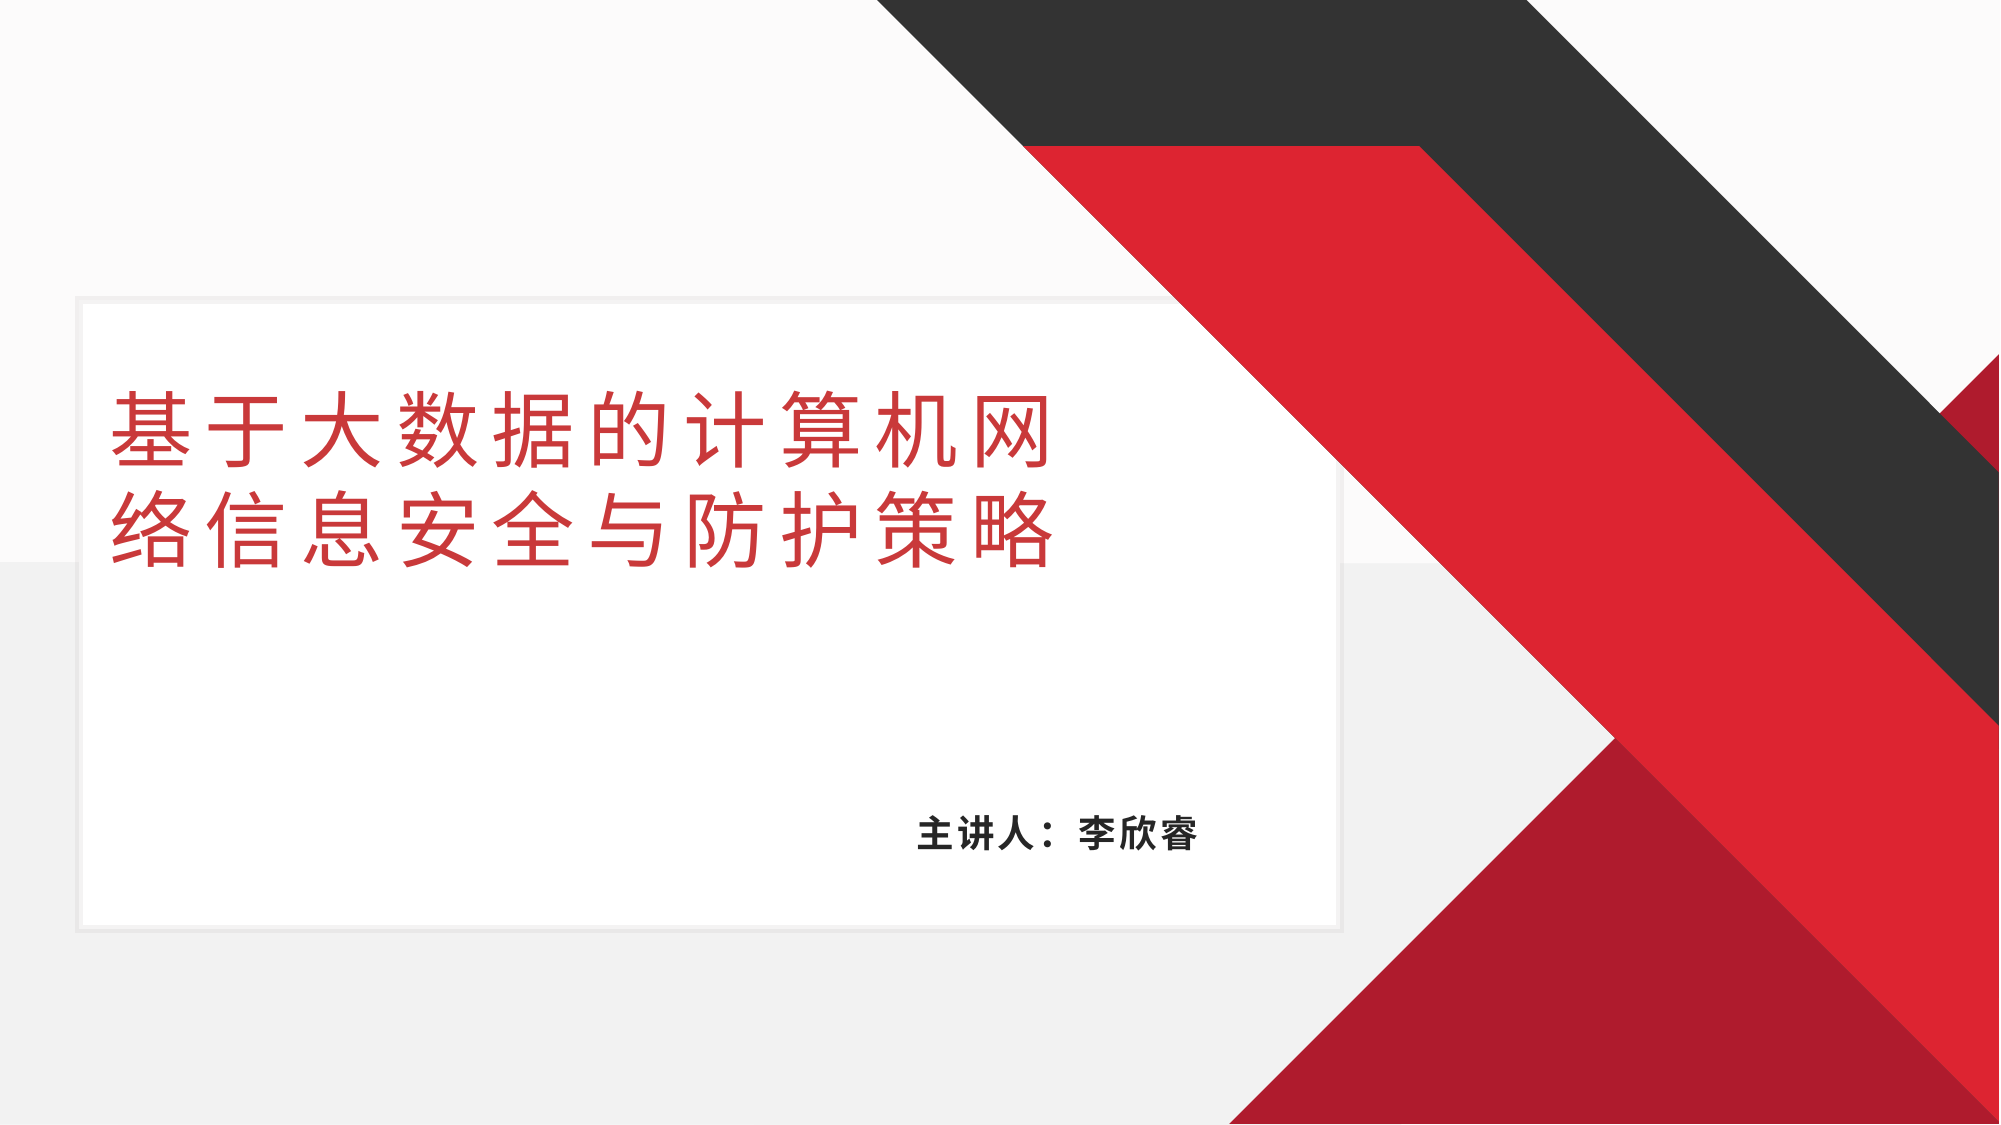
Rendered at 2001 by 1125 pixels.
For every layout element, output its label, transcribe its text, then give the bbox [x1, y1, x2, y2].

list 主讲人：李欣睿 [876, 788, 1213, 856]
title 基于大数据的计算机网络信息安全与防护策略 [94, 359, 1152, 598]
picture [0, 0, 2000, 1125]
